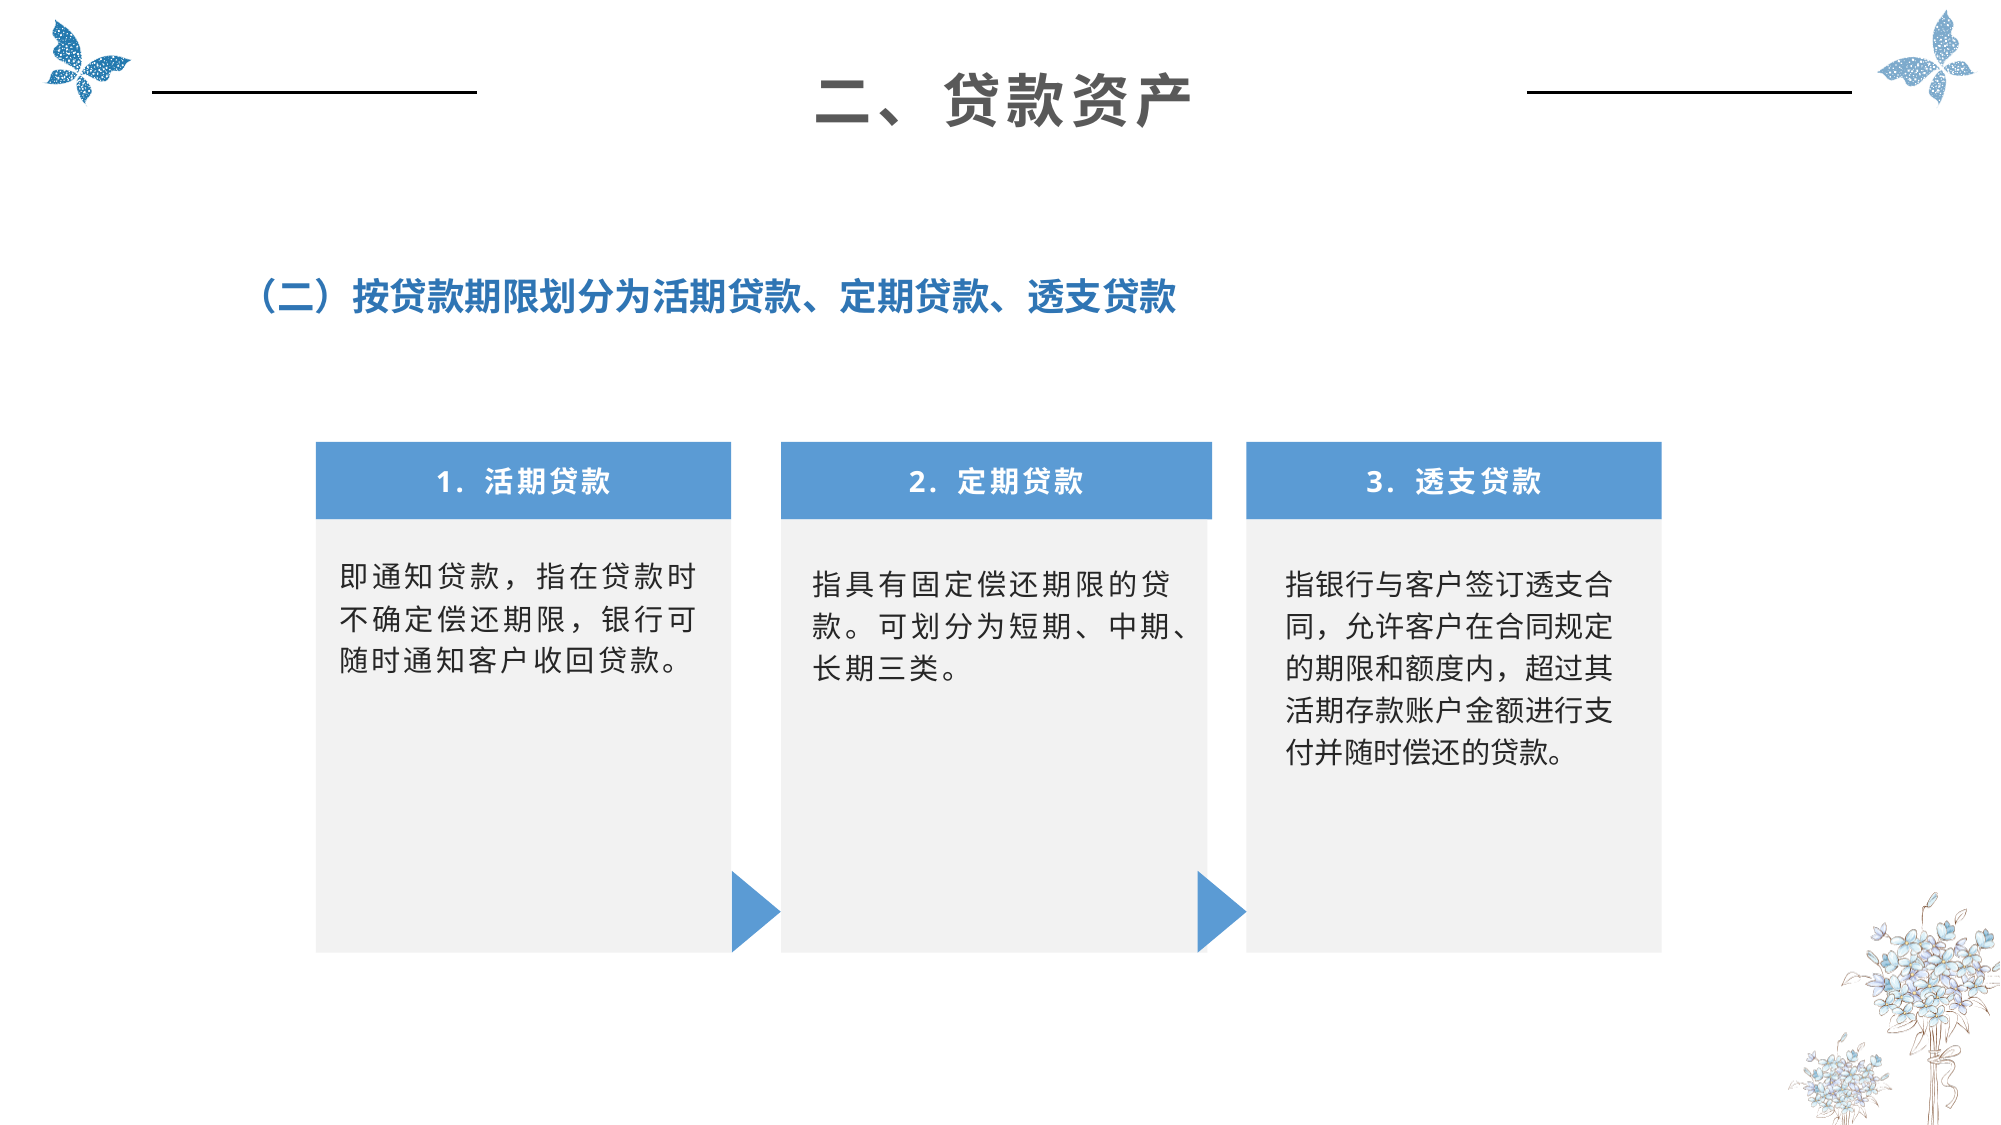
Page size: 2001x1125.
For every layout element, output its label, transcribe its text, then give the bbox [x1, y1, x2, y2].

text_box 即通知贷款，指在贷款时不确定偿还期限，银行可随时通知客户收回贷款。 [324, 544, 715, 894]
text_box [1196, 868, 1249, 955]
text_box [780, 518, 1208, 954]
text_box 指具有固定偿还期限的贷款。可划分为短期、中期、长期三类。 [798, 551, 1189, 902]
picture [1788, 892, 2000, 1125]
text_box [151, 55, 1852, 142]
text_box 3. 透支贷款 [1245, 441, 1663, 518]
text_box [730, 868, 783, 955]
text_box 2. 定期贷款 [780, 441, 1213, 520]
text_box [315, 518, 732, 954]
text_box 1. 活期贷款 [315, 441, 732, 518]
text_box （二）按贷款期限划分为活期贷款、定期贷款、透支贷款 [225, 243, 1852, 326]
text_box 指银行与客户签订透支合同，允许客户在合同规定的期限和额度内，超过其活期存款账户金额进行支付并随时偿还的贷款。 [1270, 551, 1629, 902]
text_box [1245, 518, 1663, 954]
